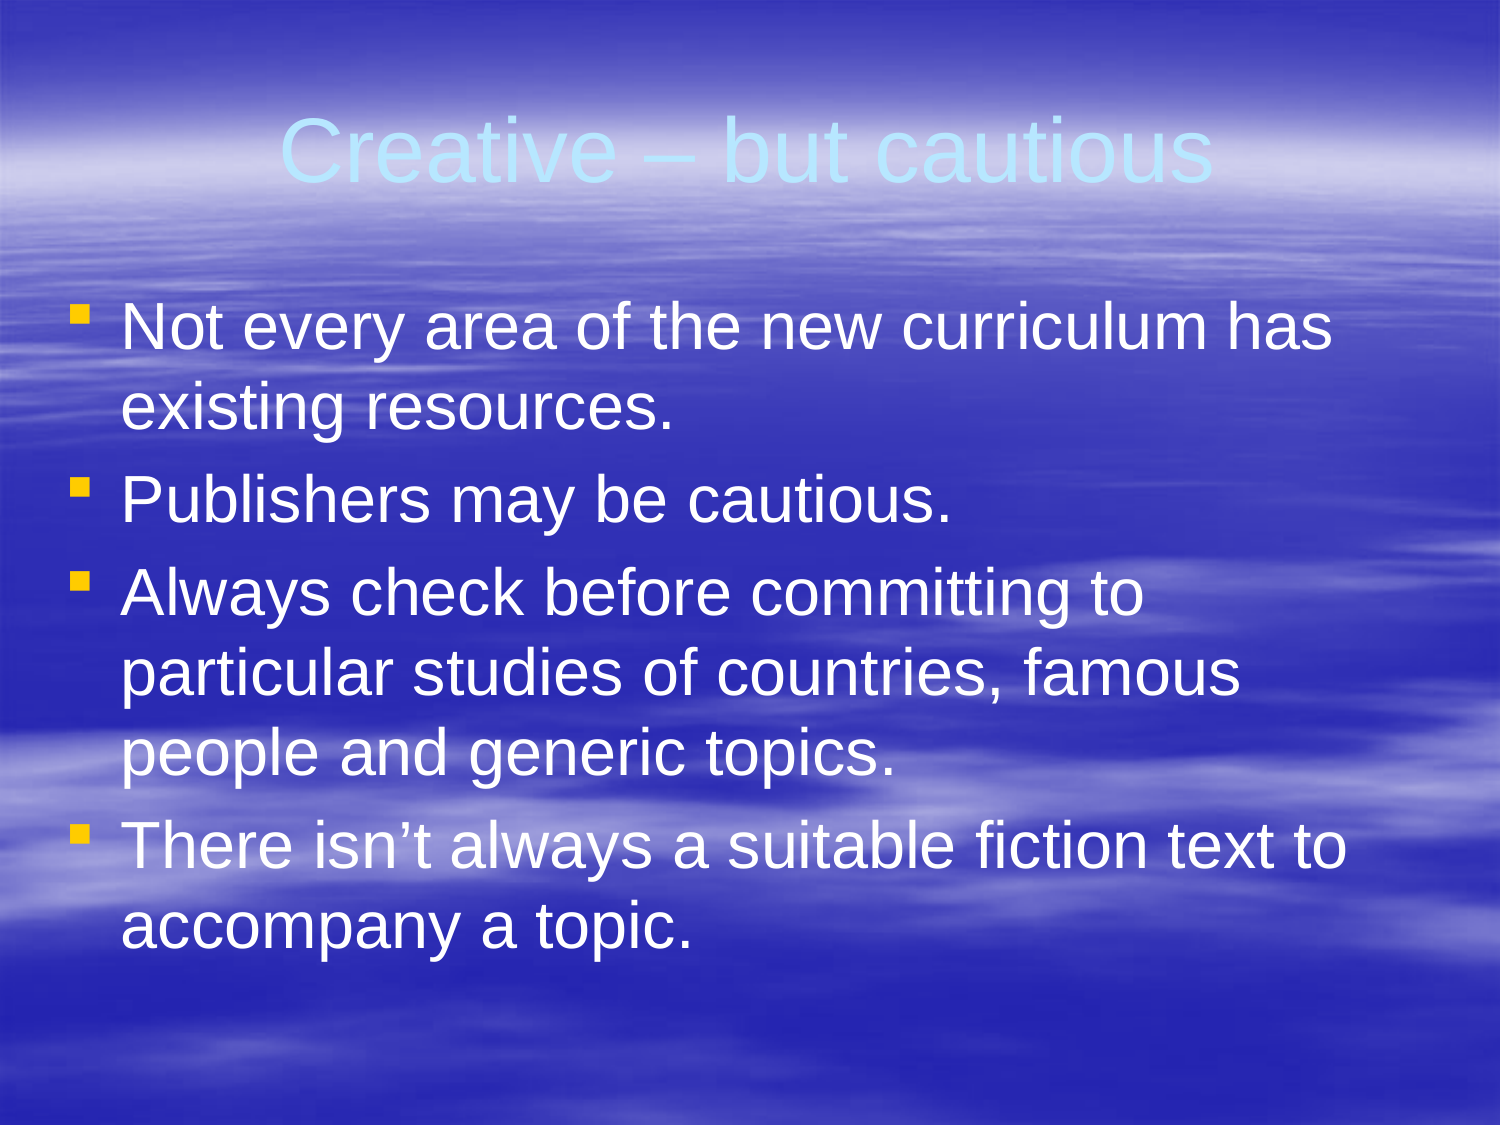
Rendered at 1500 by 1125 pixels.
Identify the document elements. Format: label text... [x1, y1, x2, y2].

list Not every area of the new curriculum has existing resources. Publishers may be cautious. Always check before committing to particular studies of countries, famous people and generic topics. There isn’t always a suitable fiction text to accompany a topic. [49, 275, 1451, 1001]
title Creative – but cautious [49, 37, 1446, 255]
